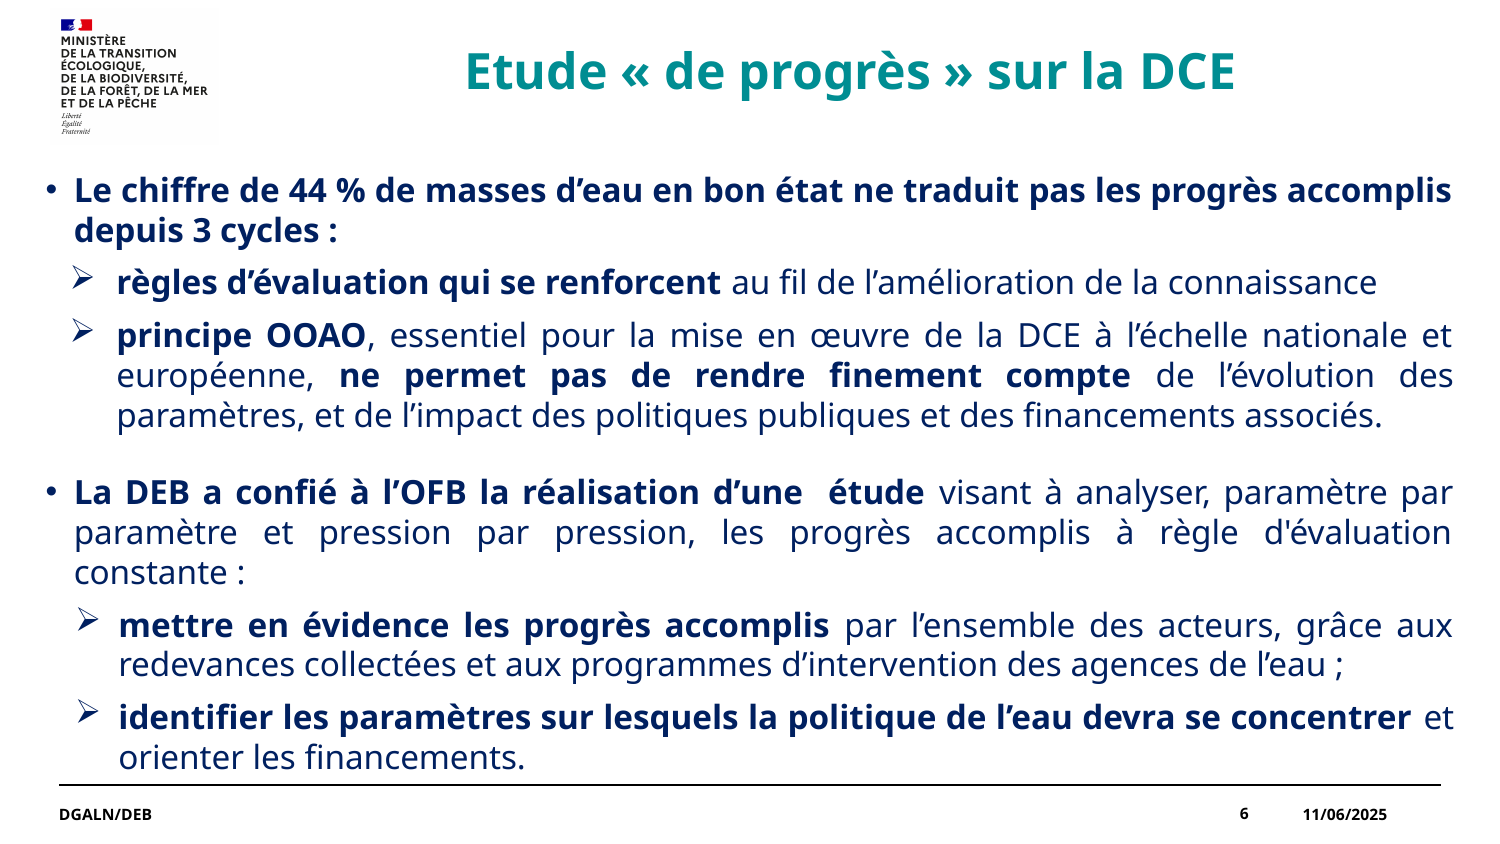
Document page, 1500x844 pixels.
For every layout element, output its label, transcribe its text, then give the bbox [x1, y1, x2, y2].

slide_number 6 [1028, 784, 1249, 844]
text_box Etude « de progrès » sur la DCE [253, 32, 1447, 107]
picture [50, 8, 219, 145]
footer DGALN/DEB [59, 784, 1028, 844]
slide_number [1249, 784, 1441, 844]
text_box Le chiffre de 44 % de masses d’eau en bon état ne traduit pas les progrès accomplis depuis 3 cycles : règles d’évaluation qui se renforcent au fil de l’amélioration de la connaissance principe OOAO, essentiel pour la mise en œuvre de la DCE à l’échelle nationale et européenne, ne permet pas de rendre finement compte de l’évolution des paramètres, et de l’impact des politiques publiques et des financements associés. La DEB a confié à l’OFB la réalisation d’une étude visant à analyser, paramètre par paramètre et pression par pression, les progrès accomplis à règle d'évaluation constante : mettre en évidence les progrès accomplis par l’ensemble des acteurs, grâce aux redevances collectées et aux programmes d’intervention des agences de l’eau ; identifier les paramètres sur lesquels la politique de l’eau devra se concentrer et orienter les financements. [30, 161, 1469, 784]
